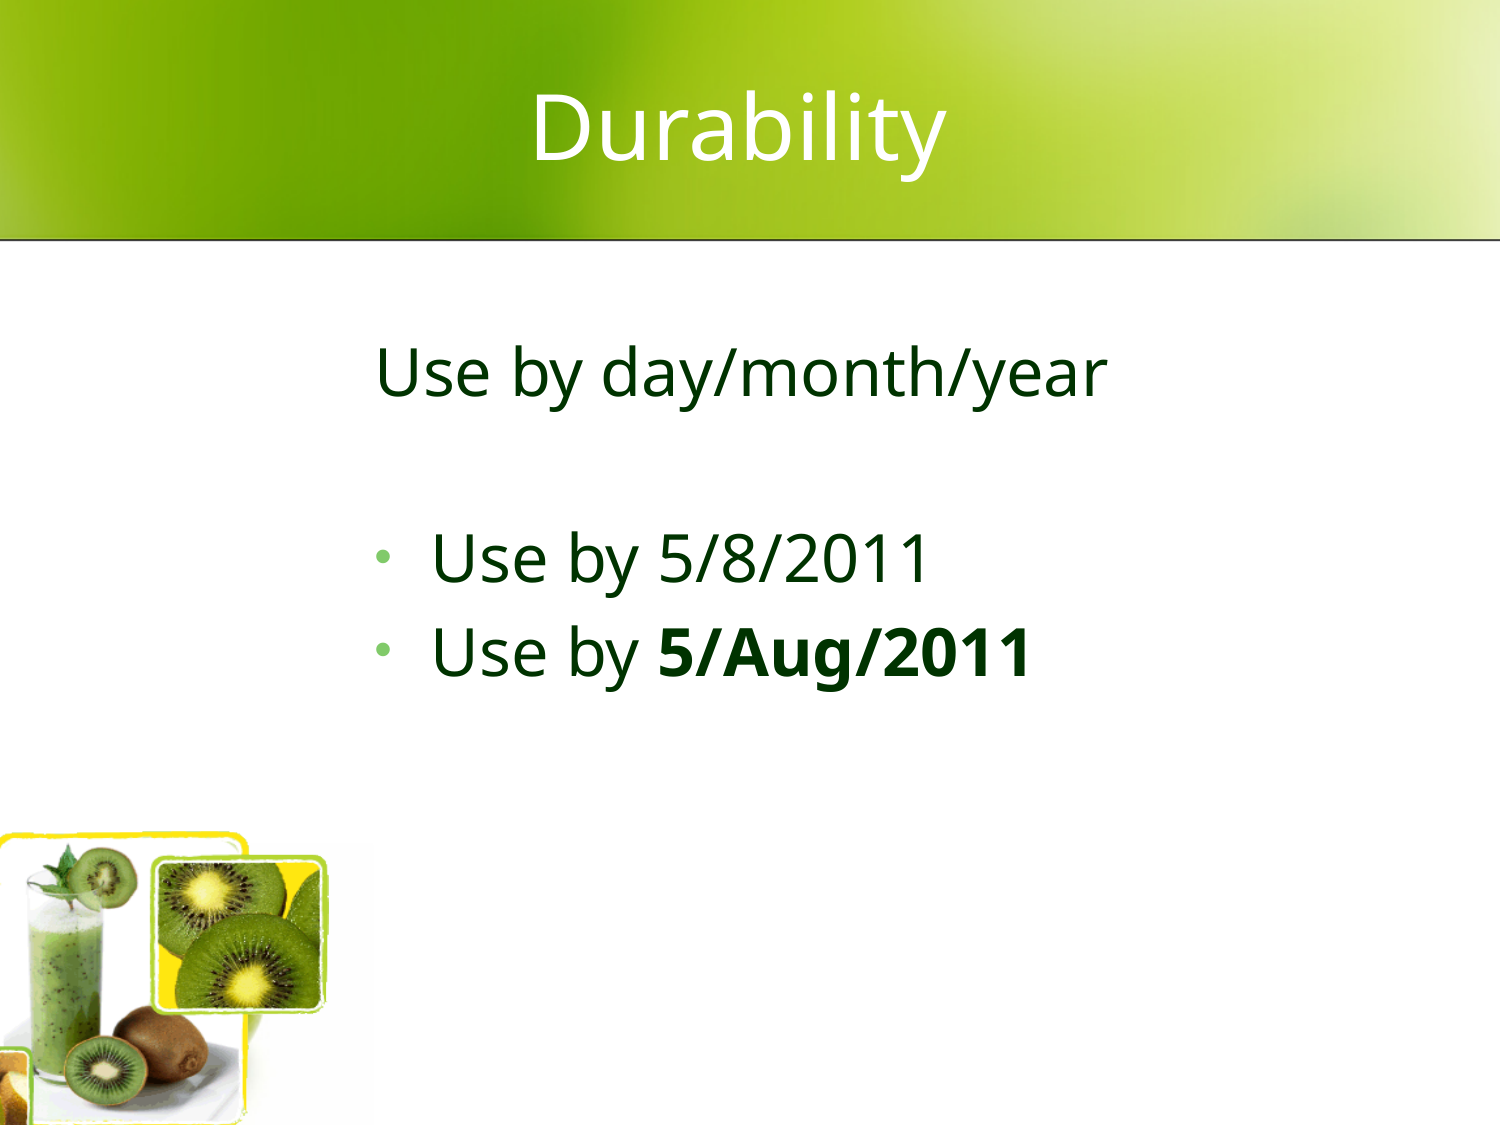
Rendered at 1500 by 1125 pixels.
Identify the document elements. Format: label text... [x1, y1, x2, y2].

list Use by day/month/year Use by 5/8/2011 Use by 5/Aug/2011 [359, 321, 1325, 985]
picture [0, 0, 1500, 1125]
title Durability [62, 48, 1438, 200]
